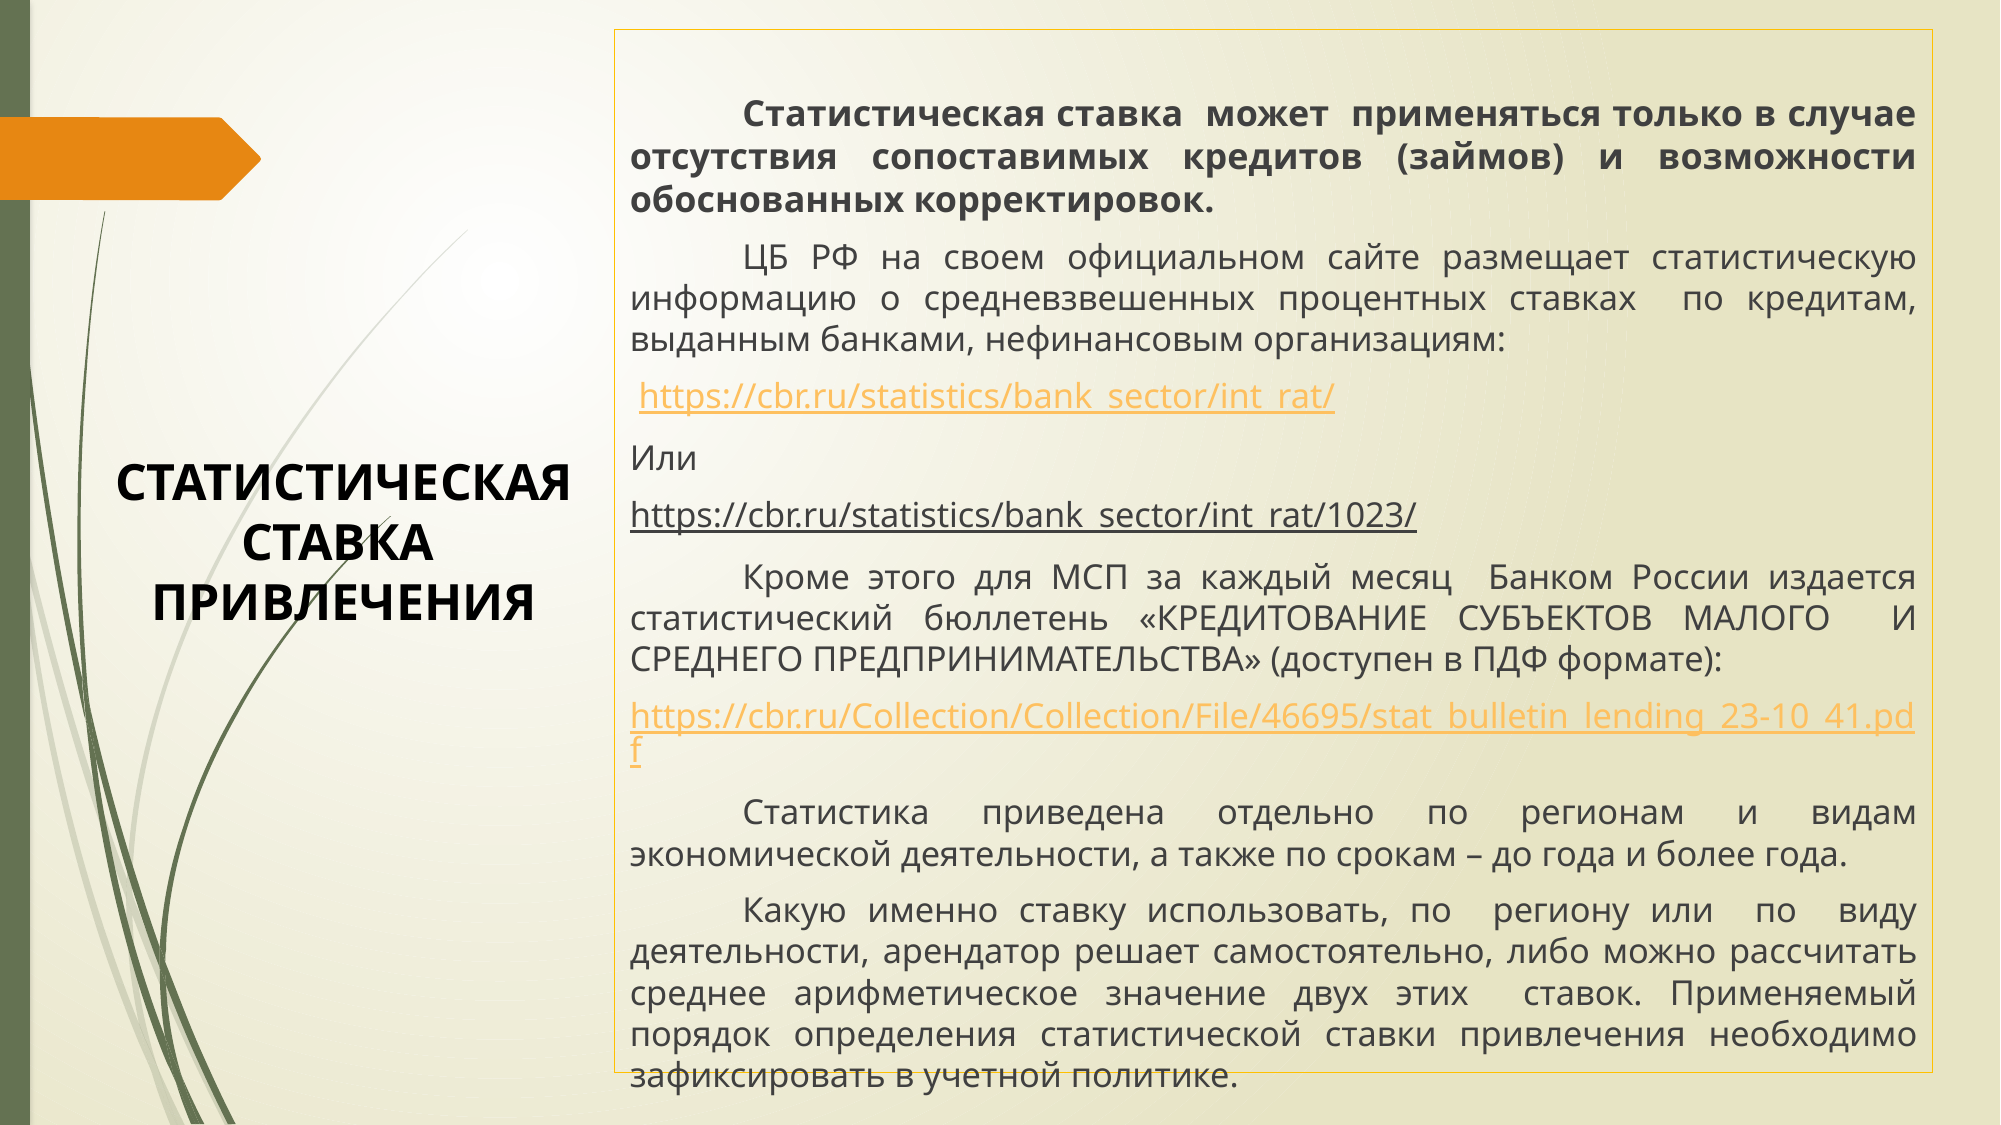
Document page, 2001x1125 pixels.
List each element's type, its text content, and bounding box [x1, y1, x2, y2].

list Статистическая ставка может применяться только в случае отсутствия сопоставимых кредитов (займов) и возможности обоснованных корректировок. ЦБ РФ на своем официальном сайте размещает статистическую информацию о средневзвешенных процентных ставках по кредитам, выданным банками, нефинансовым организациям: https://cbr.ru/statistics/bank_sector/int_rat/ Или https://cbr.ru/statistics/bank_sector/int_rat/1023/ Кроме этого для МСП за каждый месяц Банком России издается статистический бюллетень «КРЕДИТОВАНИЕ СУБЪЕКТОВ МАЛОГО И СРЕДНЕГО ПРЕДПРИНИМАТЕЛЬСТВА» (доступен в ПДФ формате): https://cbr.ru/Collection/Collection/File/46695/stat_bulletin_lending_23-10_41.pdf Статистика приведена отдельно по регионам и видам экономической деятельности, а также по срокам – до года и более года. Какую именно ставку использовать, по региону или по виду деятельности, арендатор решает самостоятельно, либо можно рассчитать среднее арифметическое значение двух этих ставок. Применяемый порядок определения статистической ставки привлечения необходимо зафиксировать в учетной политике. [614, 29, 1933, 1073]
list Статистическая ставка привлечения [86, 104, 603, 976]
